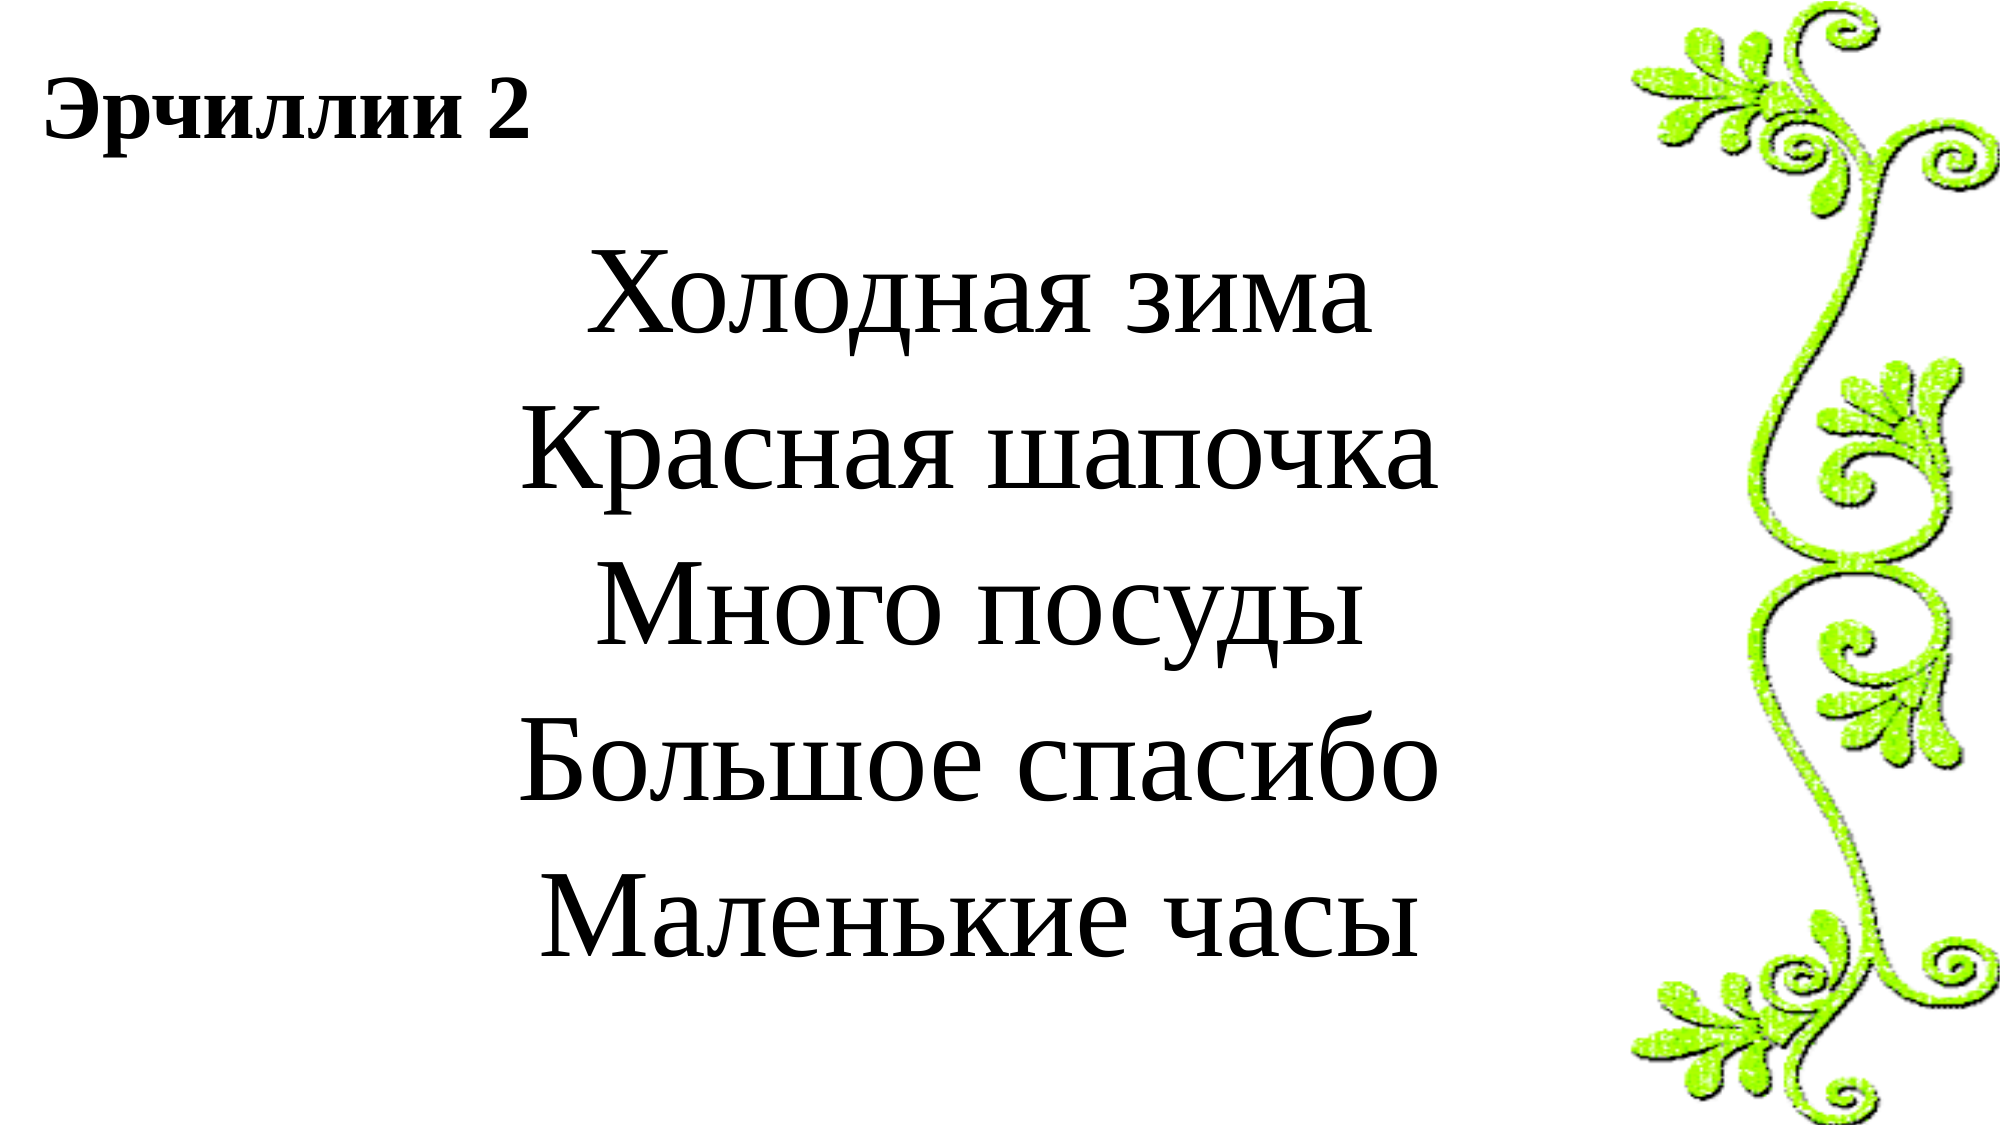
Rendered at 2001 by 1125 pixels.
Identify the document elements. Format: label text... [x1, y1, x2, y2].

title Эрчиллии 2 [25, 0, 1751, 218]
list Холодная зима Красная шапочка Много посуды Большое спасибо Маленькие часы [69, 217, 1630, 1095]
picture [1252, 2, 2000, 1124]
